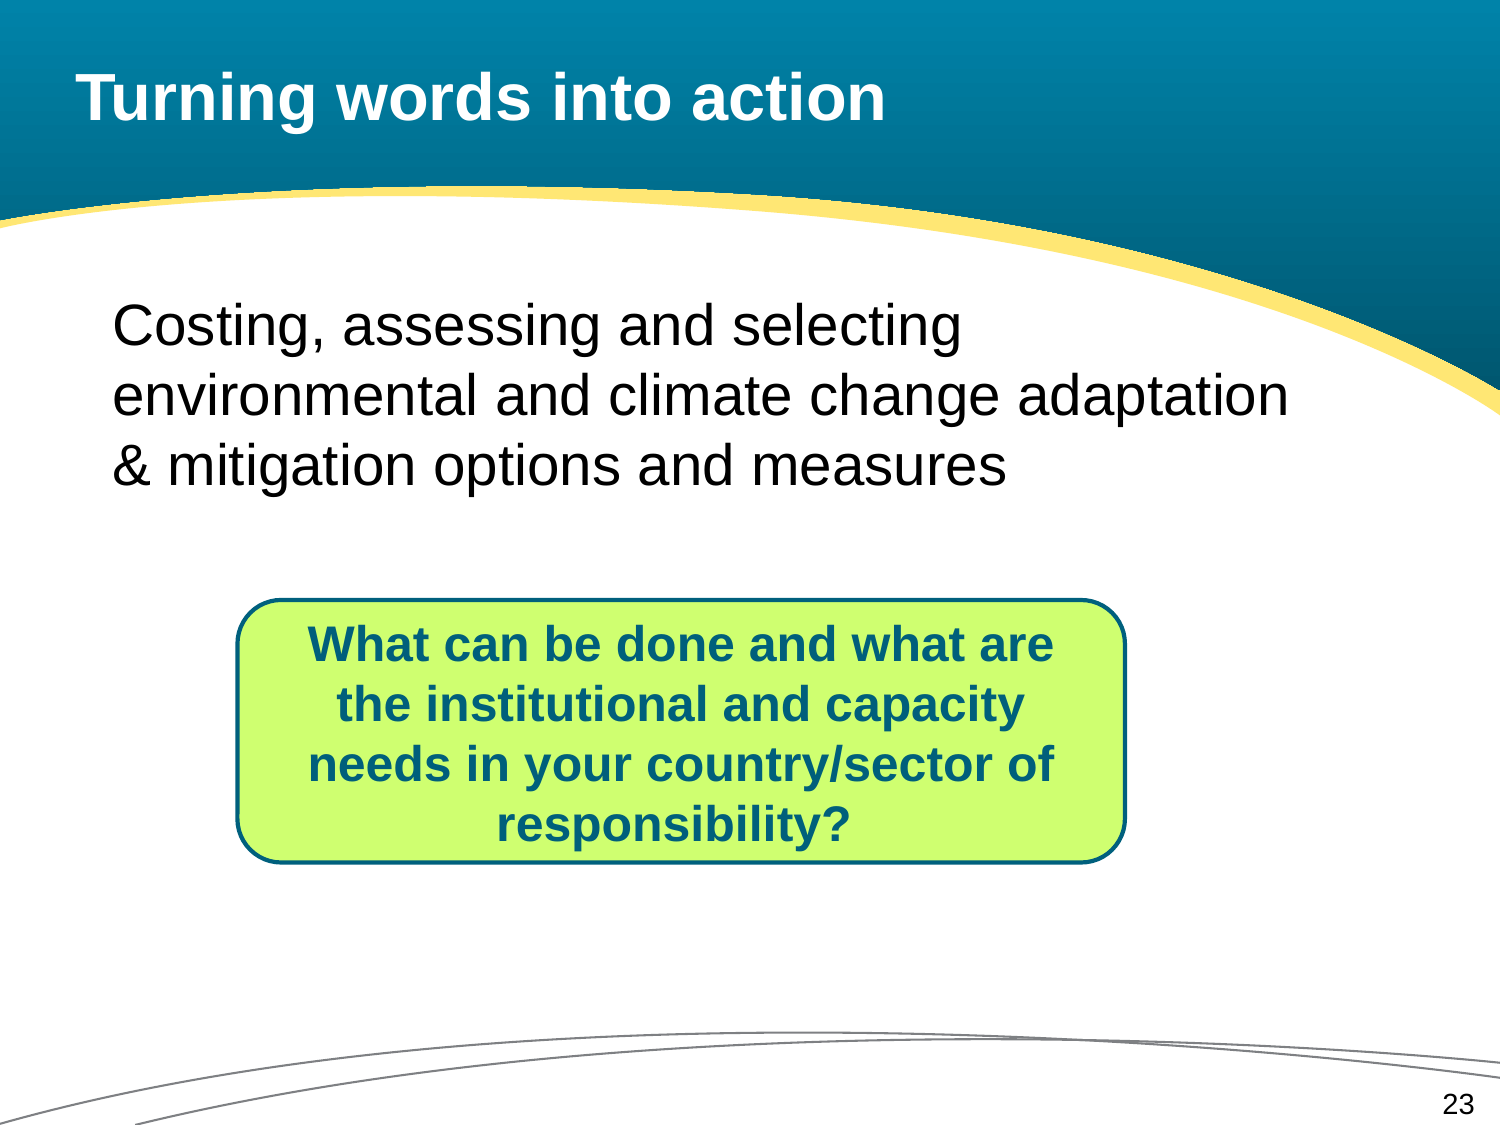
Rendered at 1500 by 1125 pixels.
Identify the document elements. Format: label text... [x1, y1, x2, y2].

title Turning words into action [74, 0, 1476, 188]
slide_number 23 [1124, 1084, 1476, 1113]
list Costing, assessing and selecting environmental and climate change adaptation & mitigation options and measures [74, 287, 1326, 1076]
text_box What can be done and what are the institutional and capacity needs in your country/sector of responsibility? [235, 597, 1128, 865]
